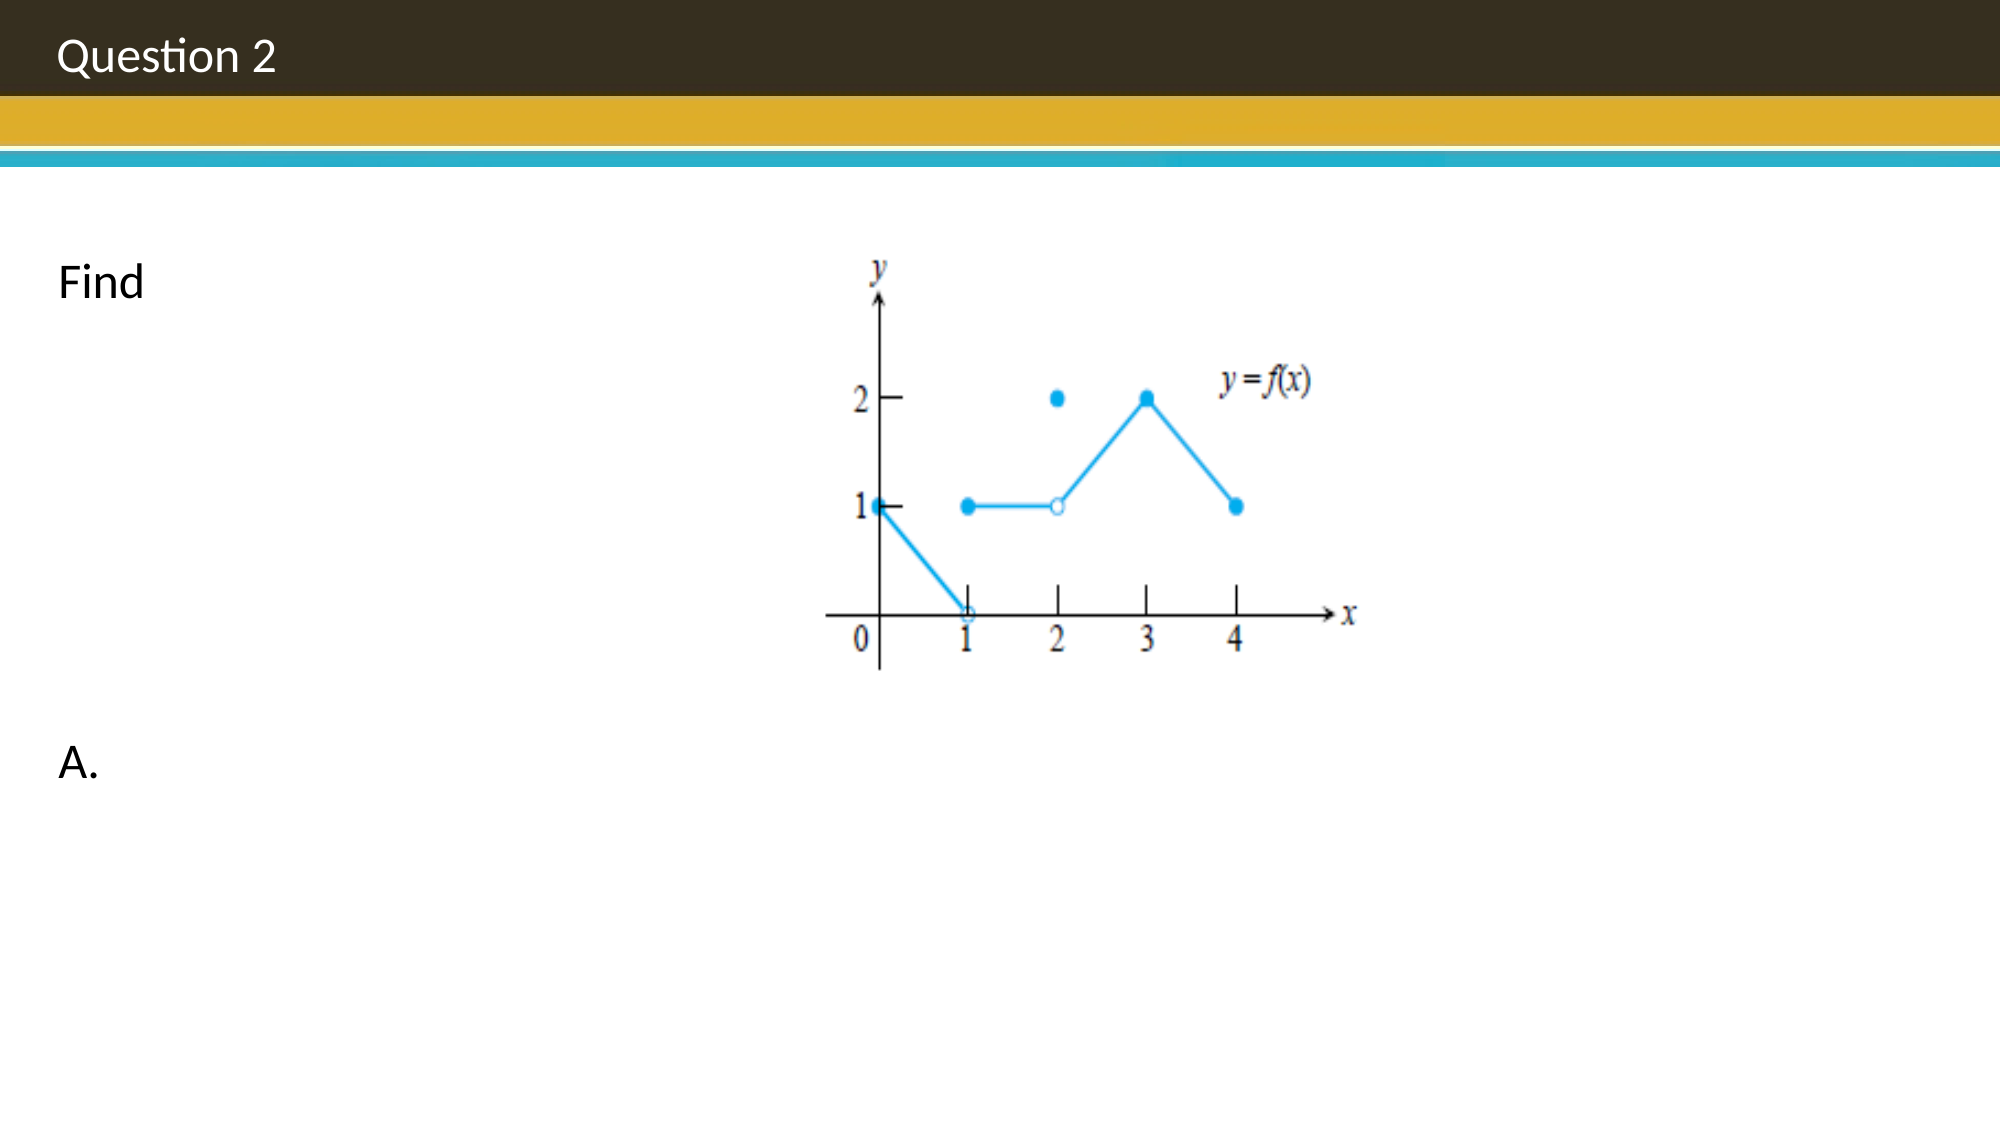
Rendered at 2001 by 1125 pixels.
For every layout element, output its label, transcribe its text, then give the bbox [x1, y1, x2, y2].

picture [0, 0, 2000, 167]
text_box Question 2 [41, 14, 293, 90]
picture [802, 232, 1377, 700]
